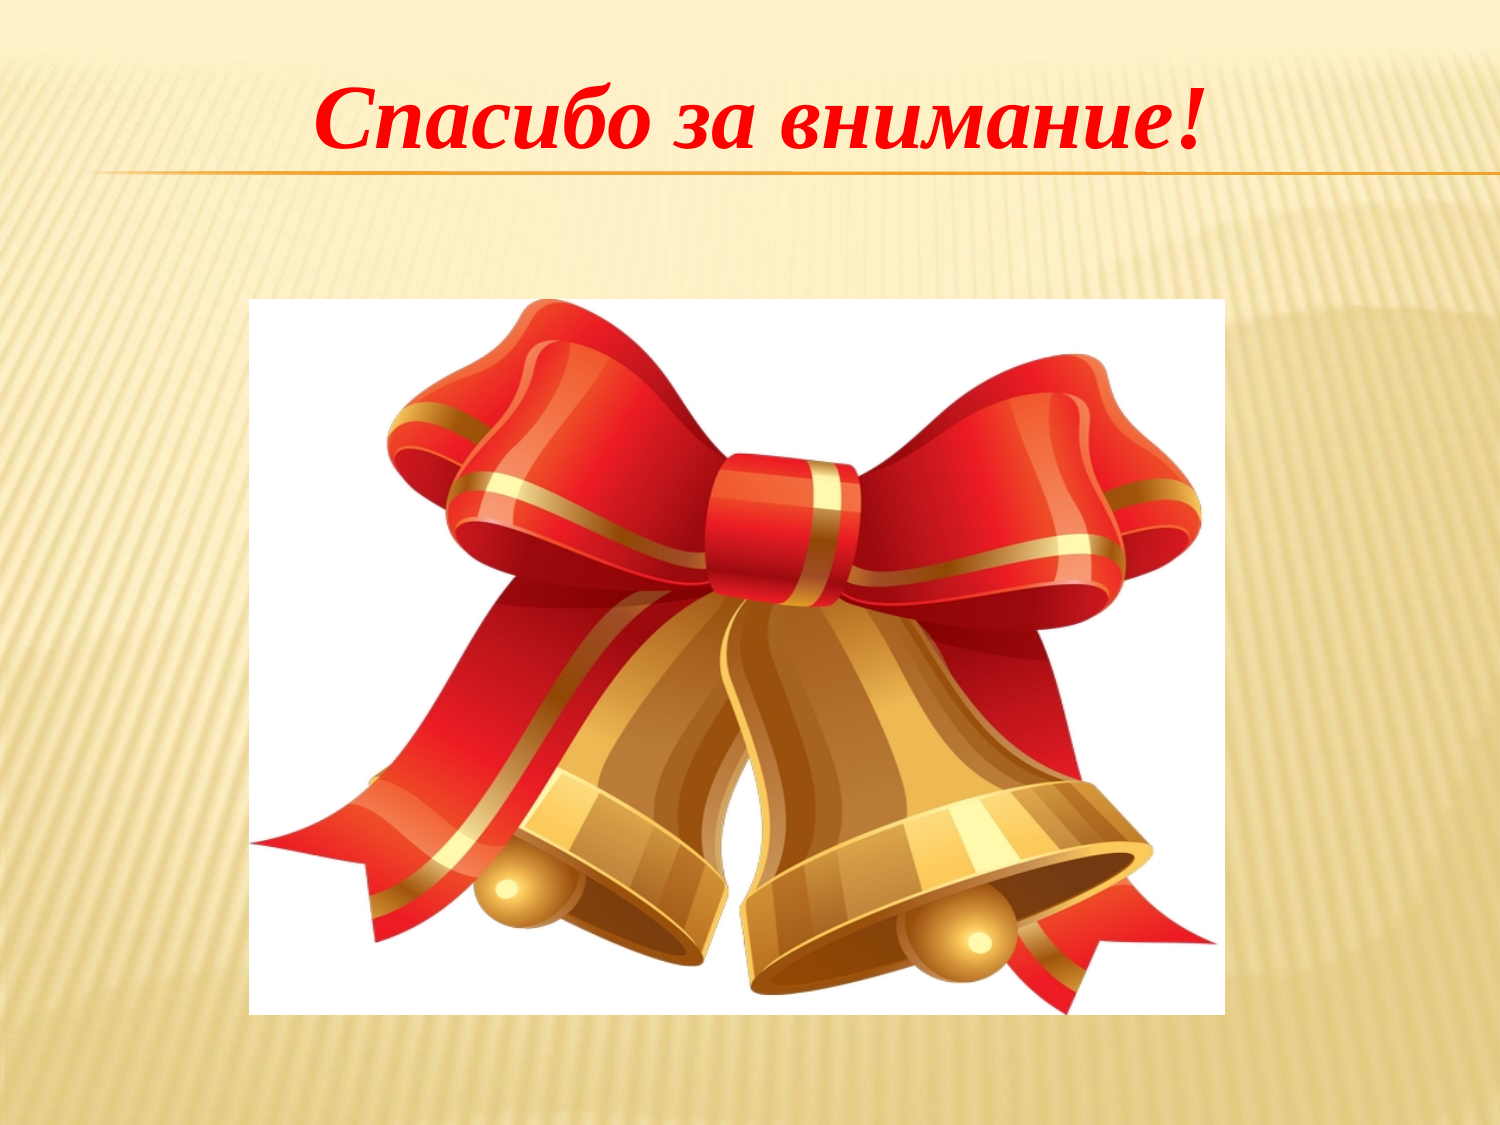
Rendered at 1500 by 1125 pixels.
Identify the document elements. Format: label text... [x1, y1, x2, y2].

picture [0, 0, 1500, 1125]
text_box Спасибо за внимание! [49, 62, 1475, 998]
